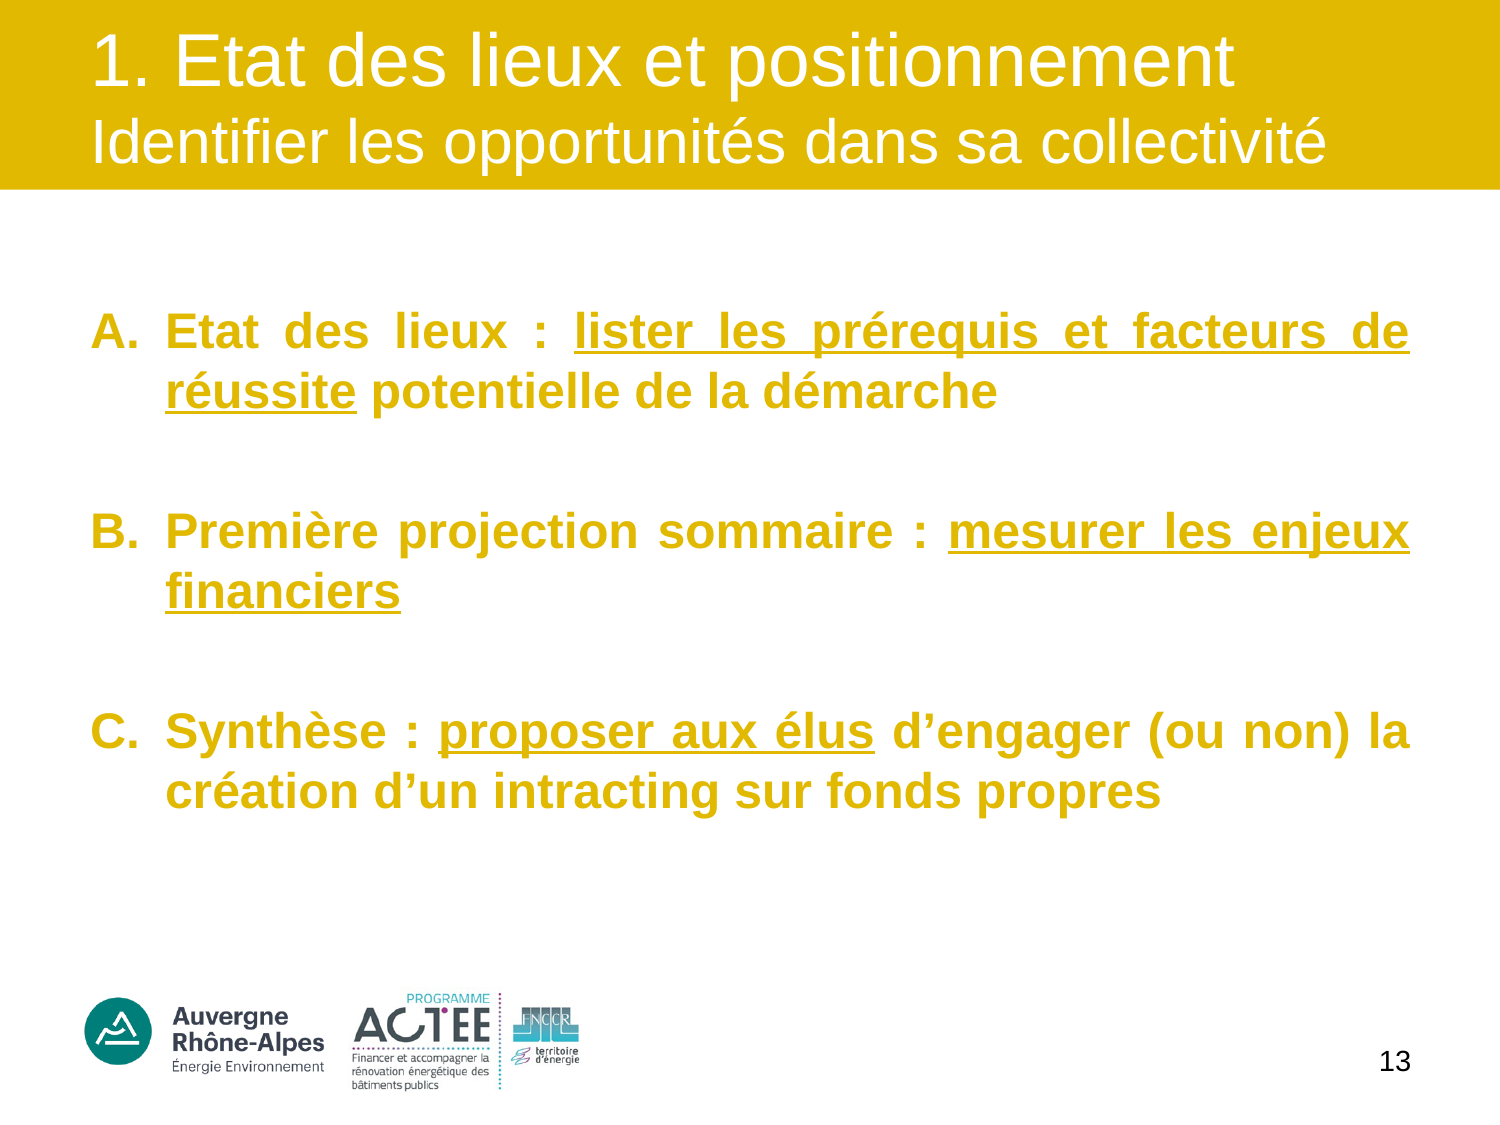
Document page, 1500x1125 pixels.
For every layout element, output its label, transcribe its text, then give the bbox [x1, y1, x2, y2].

list Etat des lieux : lister les prérequis et facteurs de réussite potentielle de la démarche Première projection sommaire : mesurer les enjeux financiers Synthèse : proposer aux élus d’engager (ou non) la création d’un intracting sur fonds propres [74, 290, 1426, 977]
picture [76, 987, 337, 1085]
picture [348, 987, 586, 1094]
title 1. Etat des lieux et positionnement Identifier les opportunités dans sa collectivité [74, 0, 1426, 188]
